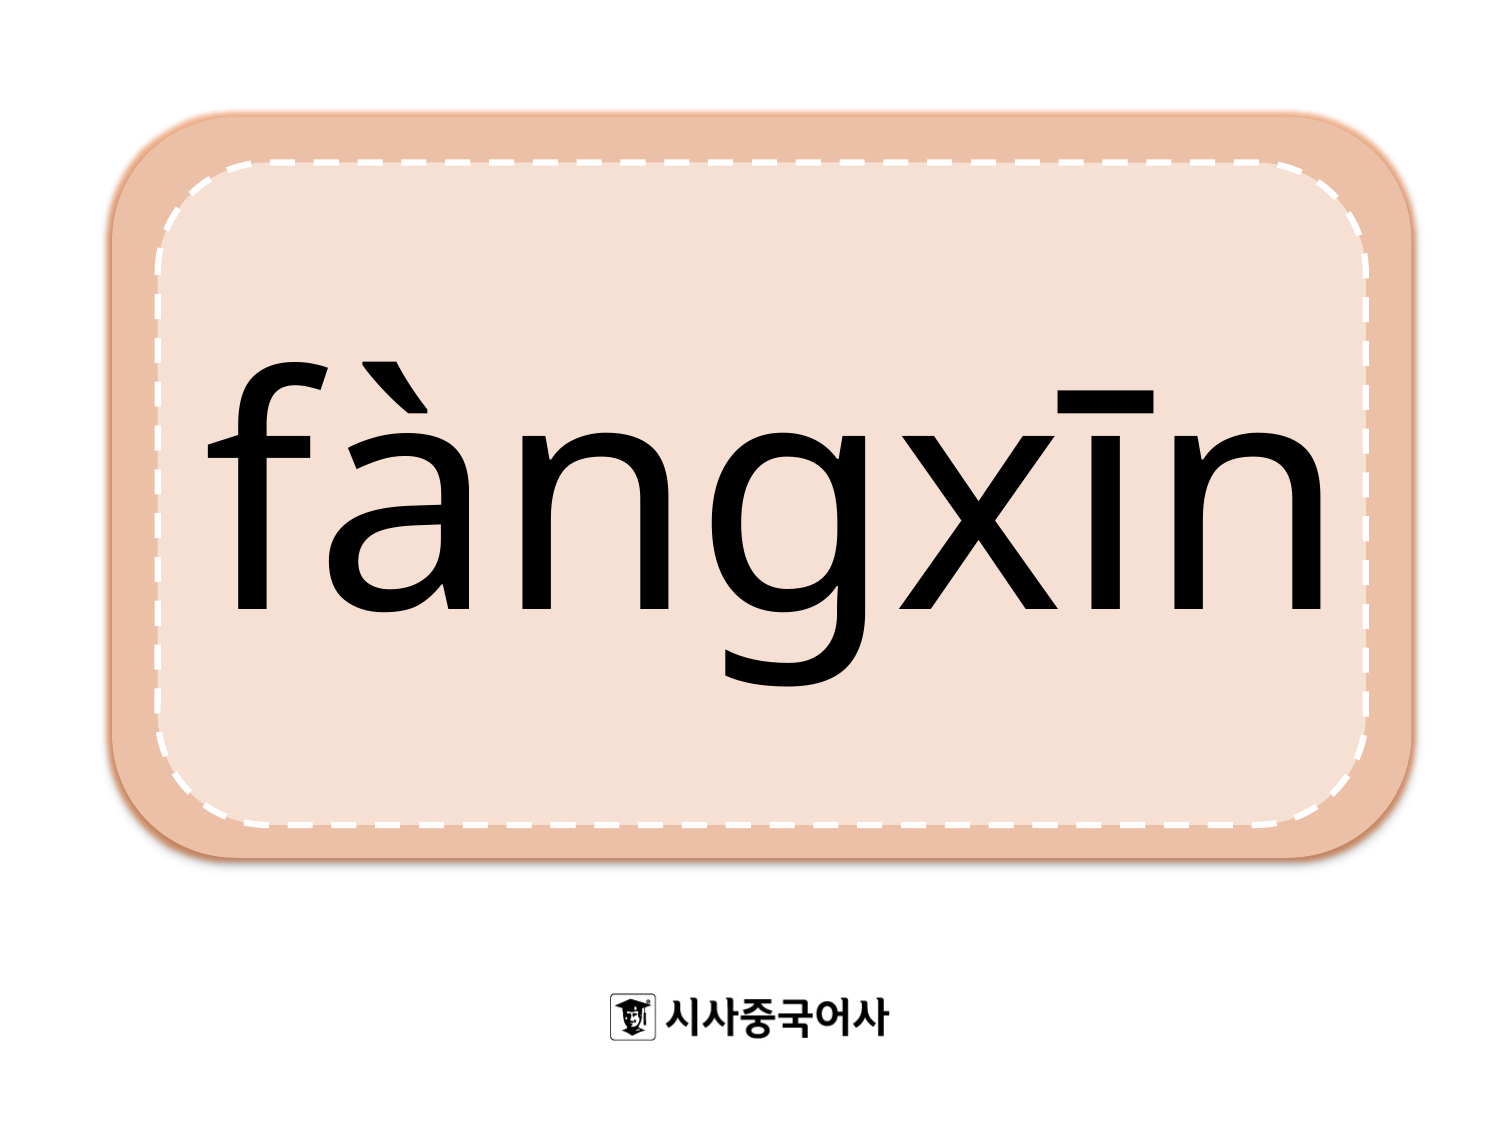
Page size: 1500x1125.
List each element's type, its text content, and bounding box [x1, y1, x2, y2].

text_box fàngxīn [171, 149, 1380, 812]
picture [602, 987, 898, 1047]
